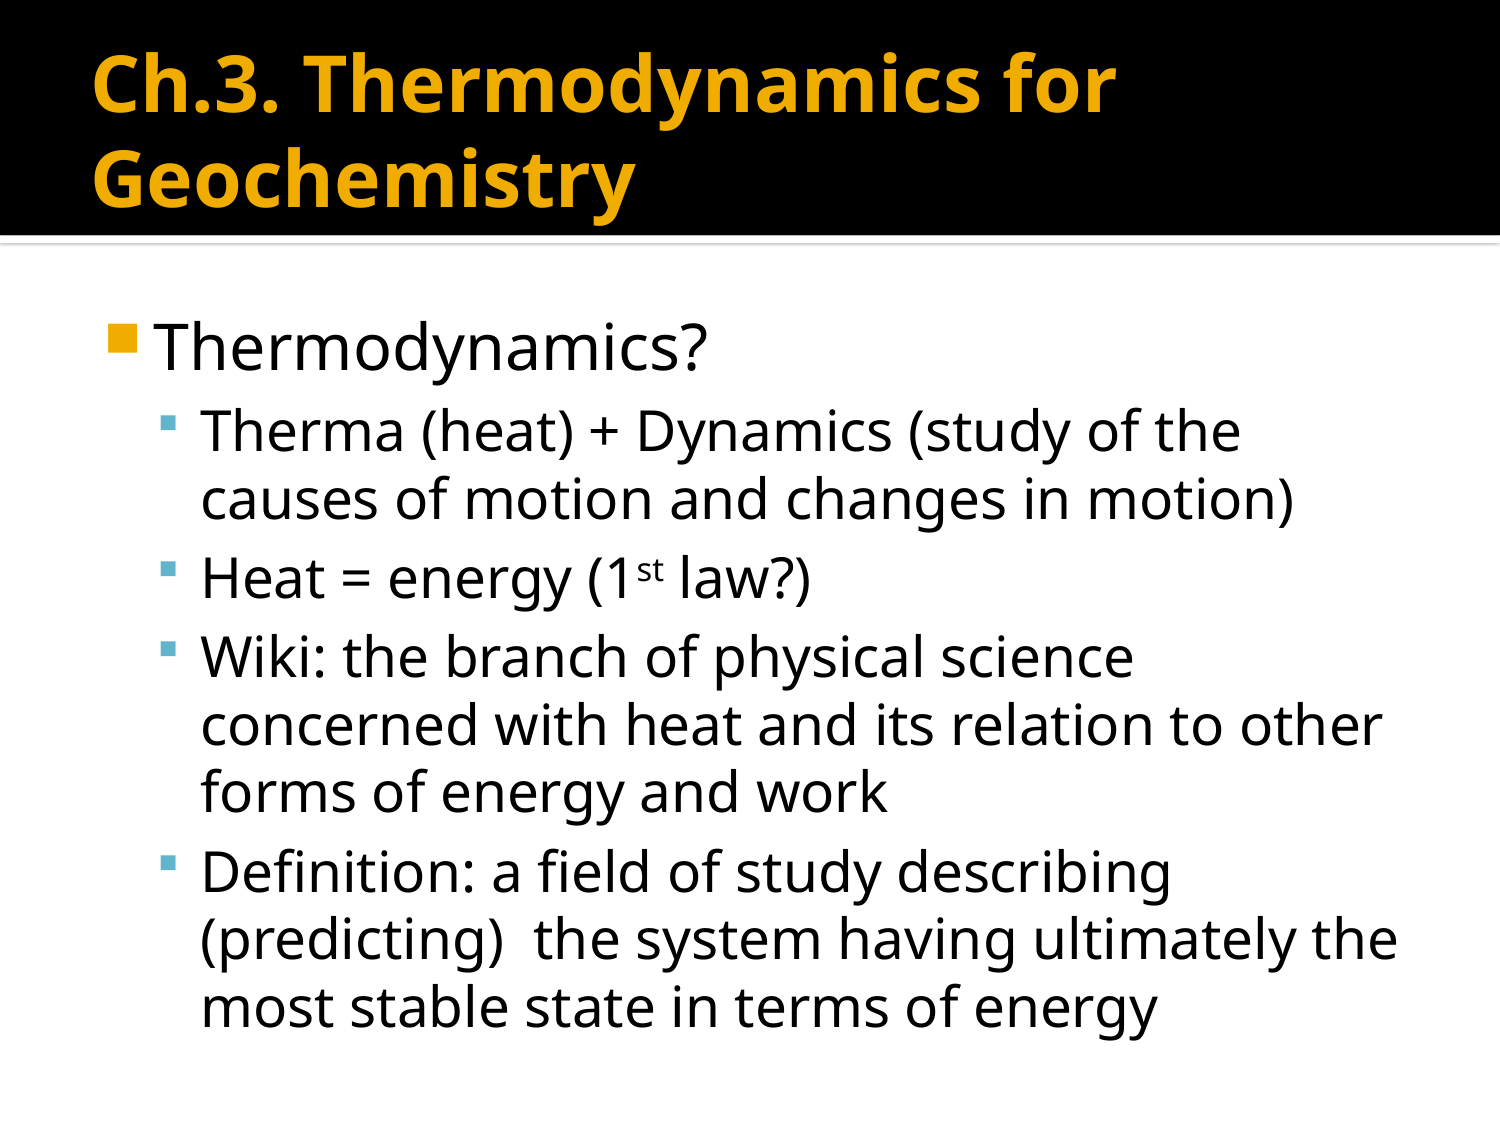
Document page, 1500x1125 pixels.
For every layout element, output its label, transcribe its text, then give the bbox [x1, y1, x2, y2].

list Thermodynamics? Therma (heat) + Dynamics (study of the causes of motion and changes in motion) Heat = energy (1st law?) Wiki: the branch of physical science concerned with heat and its relation to other forms of energy and work Definition: a field of study describing (predicting) the system having ultimately the most stable state in terms of energy [75, 291, 1425, 1050]
title Ch.3. Thermodynamics for Geochemistry [75, 25, 1425, 231]
